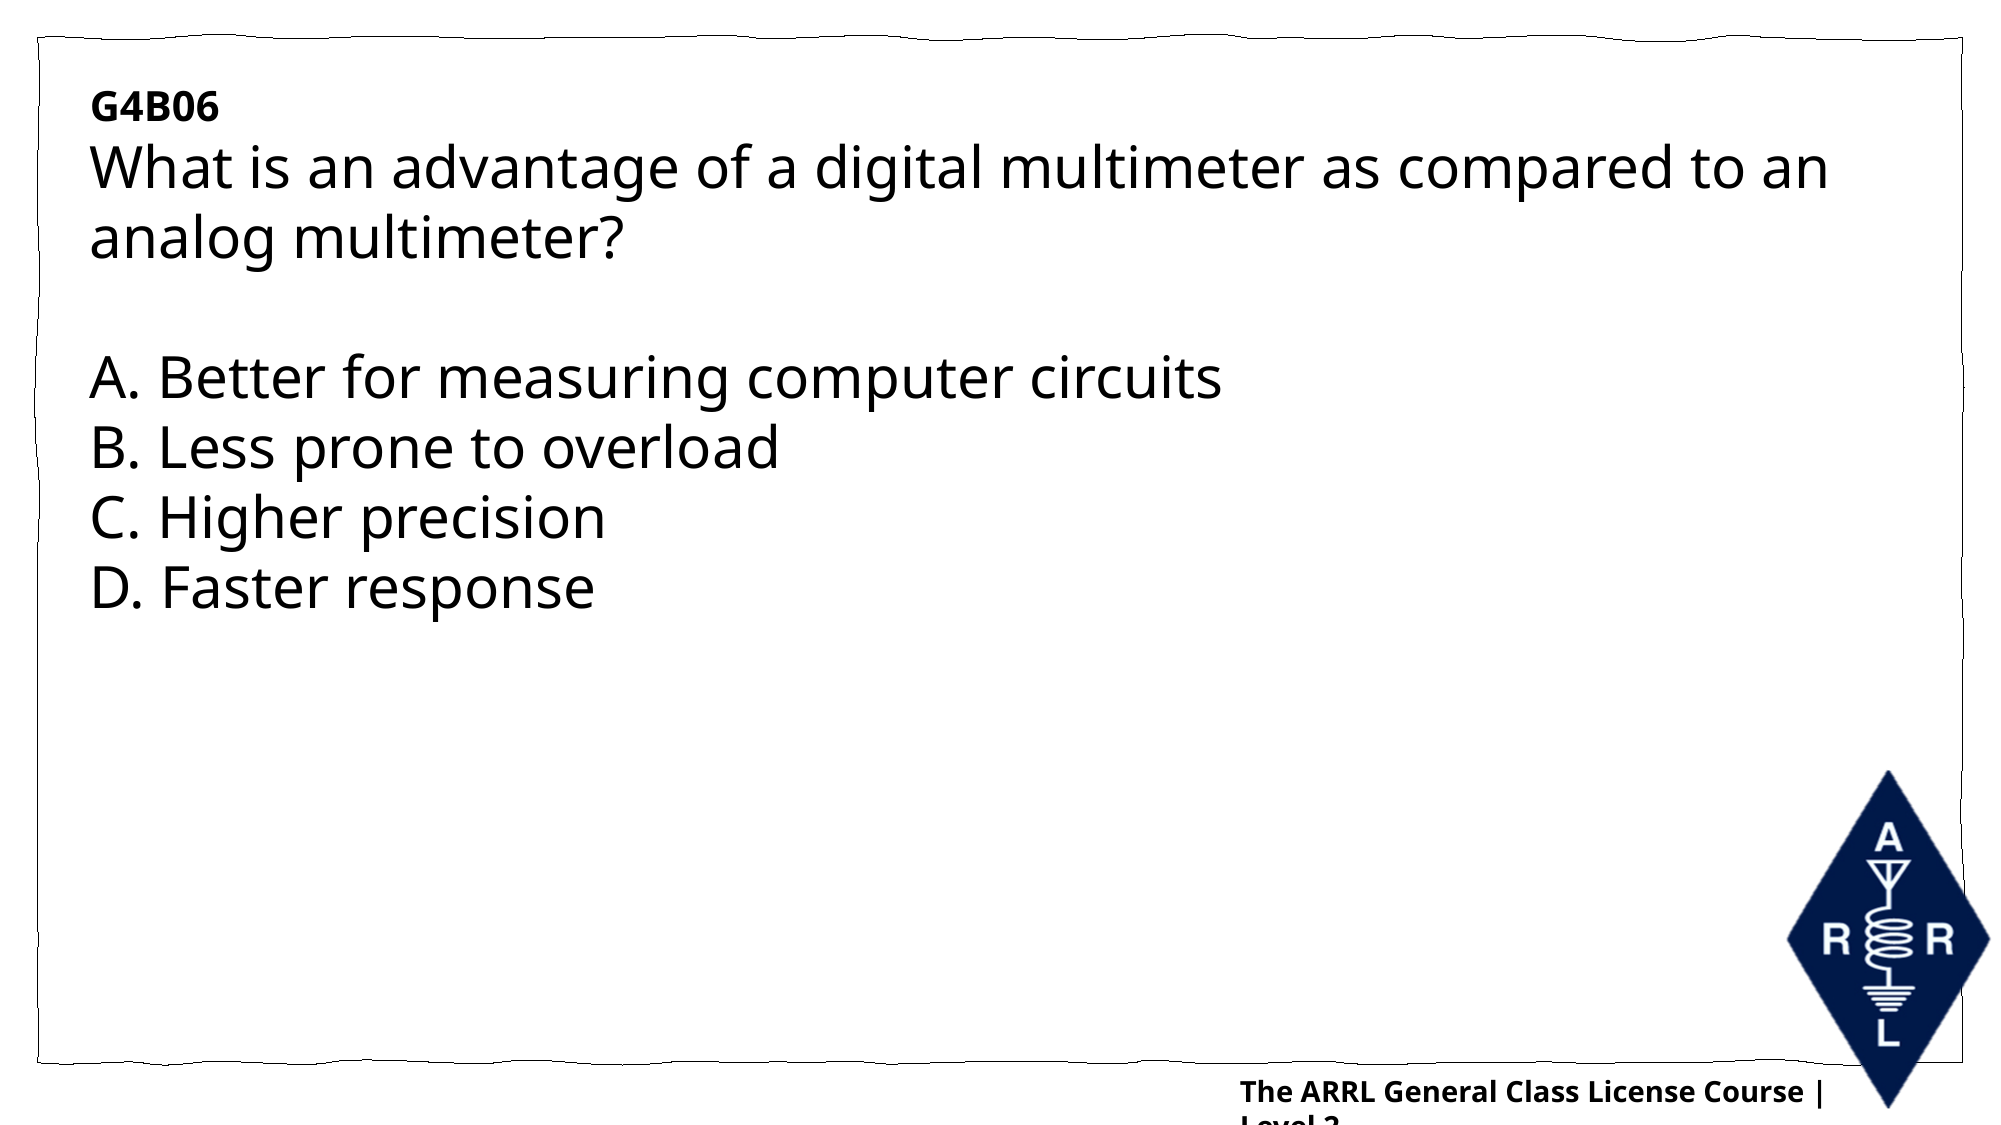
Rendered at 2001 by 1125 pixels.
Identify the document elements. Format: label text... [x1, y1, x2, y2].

text_box G4B06 What is an advantage of a digital multimeter as compared to an analog multimeter? A. Better for measuring computer circuits B. Less prone to overload C. Higher precision D. Faster response [75, 72, 1850, 628]
picture [1773, 752, 1999, 1125]
